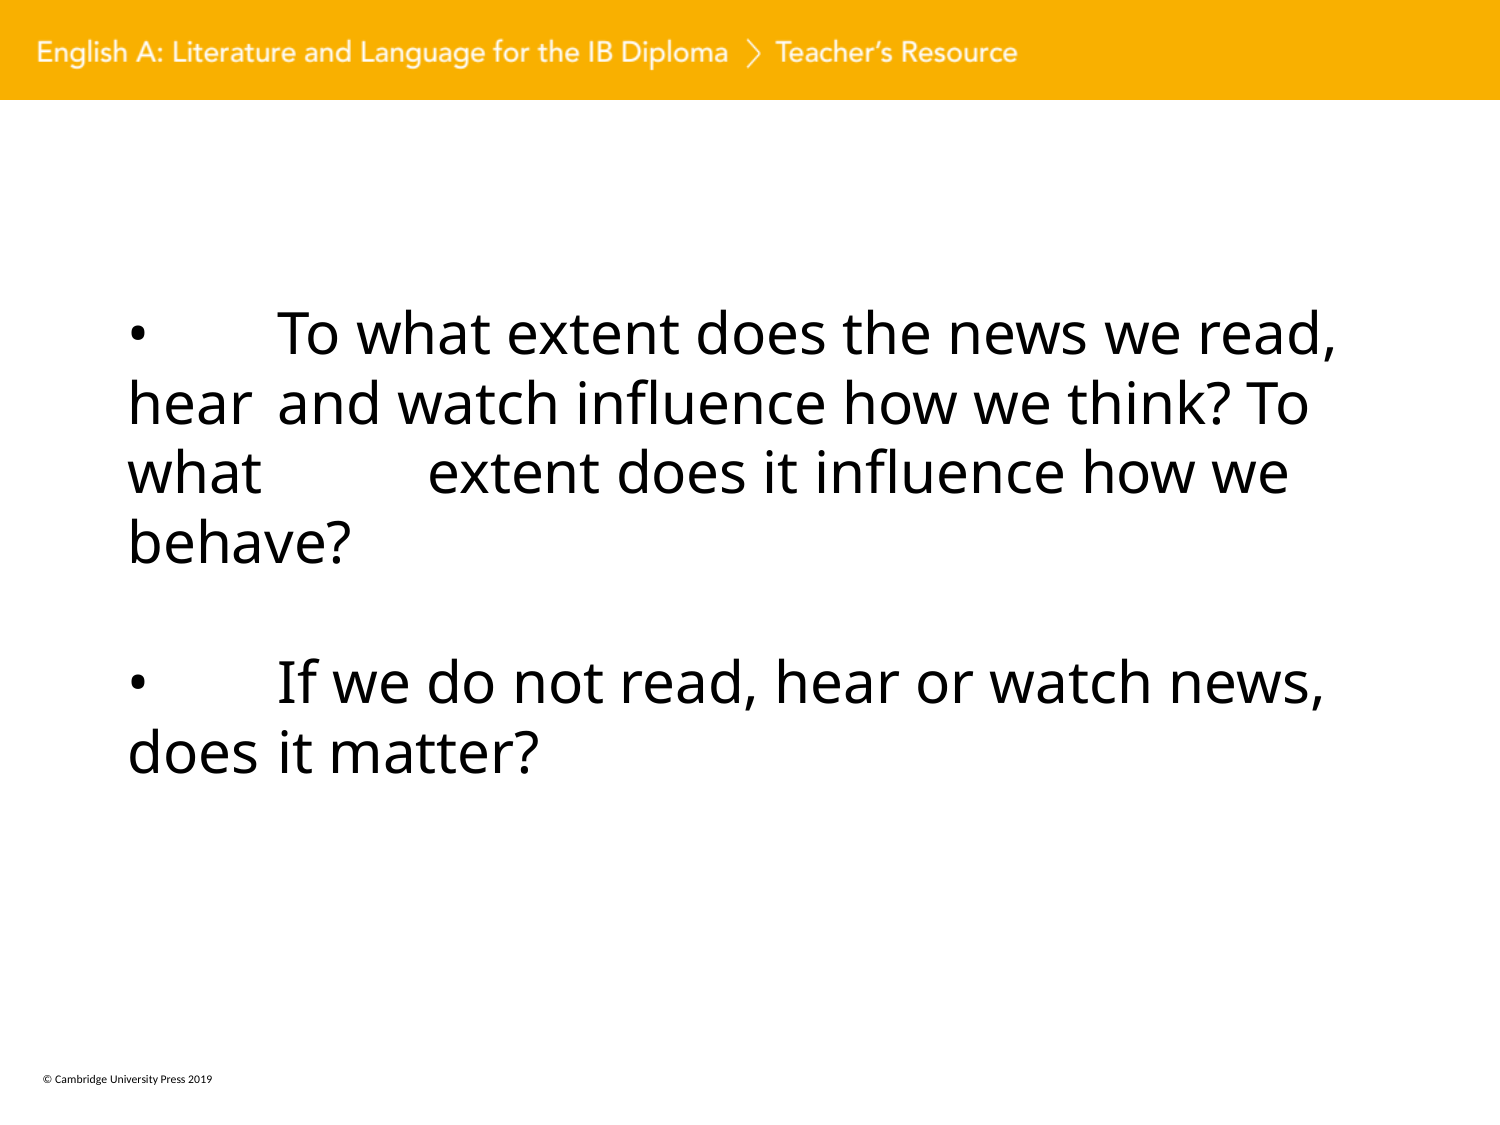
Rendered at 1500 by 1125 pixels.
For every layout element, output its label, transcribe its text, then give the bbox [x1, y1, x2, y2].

picture [0, 0, 1500, 101]
subtitle © Cambridge University Press 2019 [27, 1063, 1388, 1093]
title • To what extent does the news we read, hear and watch influence how we think? To what extent does it influence how we behave? • If we do not read, hear or watch news, does it matter? [112, 175, 1388, 975]
